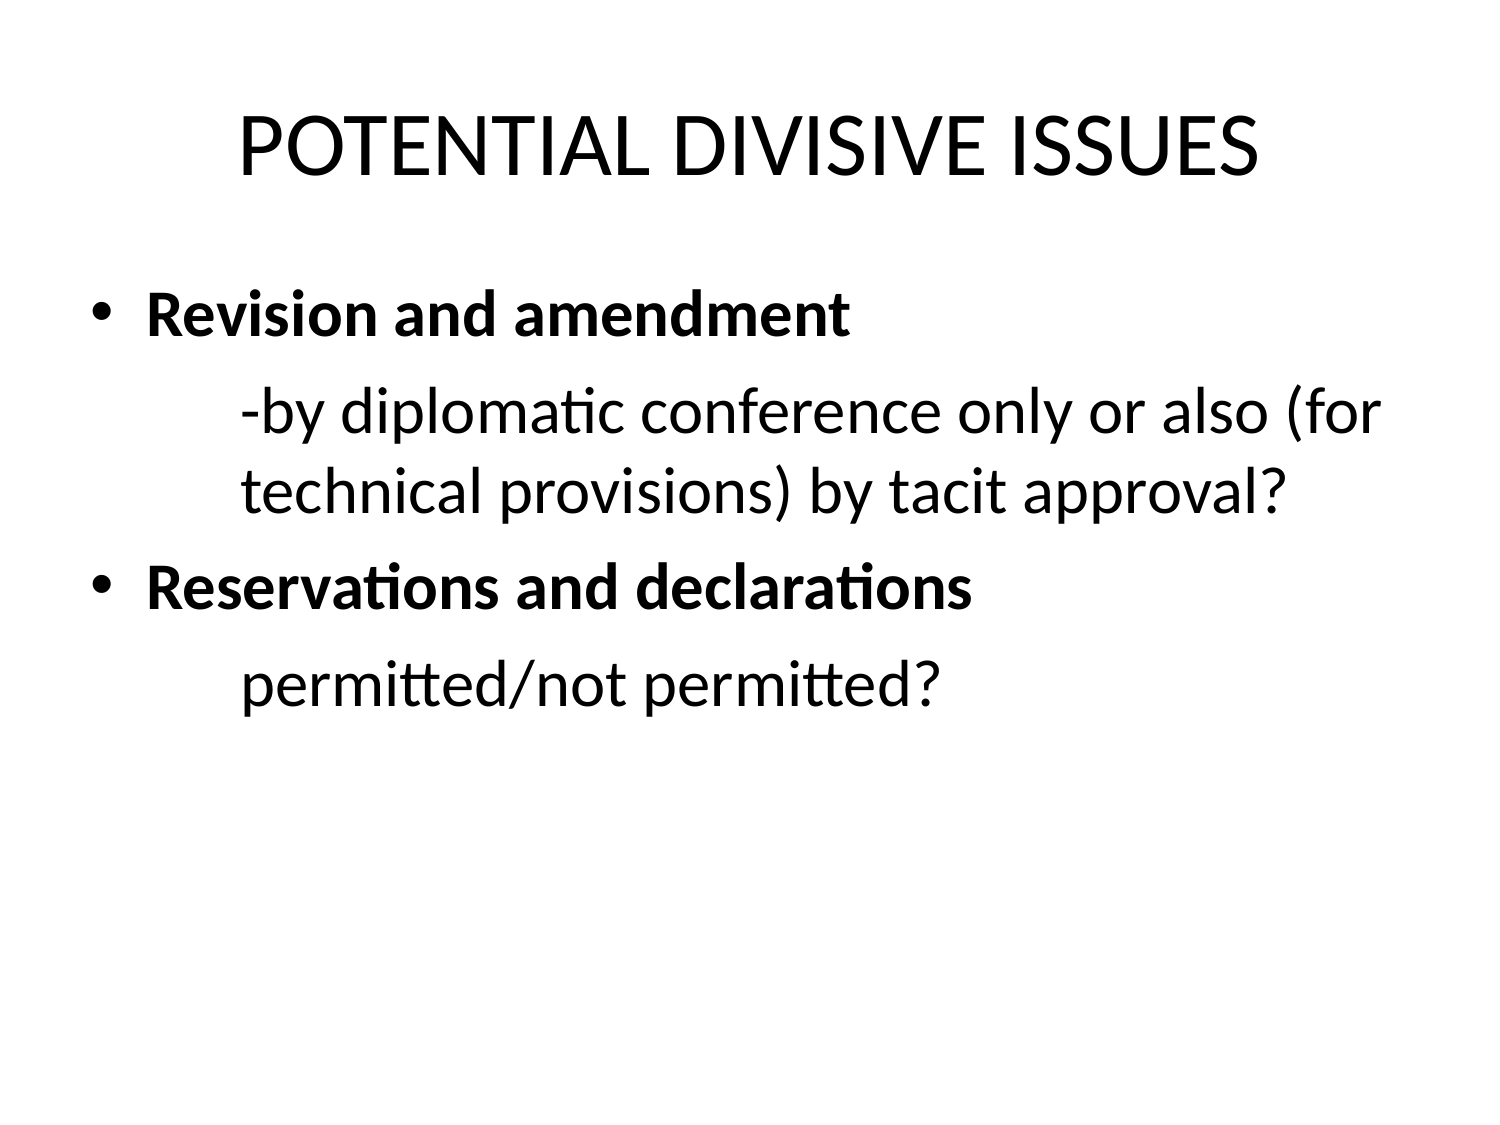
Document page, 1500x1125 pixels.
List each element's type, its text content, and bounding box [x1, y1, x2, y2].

title POTENTIAL DIVISIVE ISSUES [75, 45, 1425, 233]
list Revision and amendment -by diplomatic conference only or also (for technical provisions) by tacit approval? Reservations and declarations permitted/not permitted? [75, 262, 1425, 1005]
